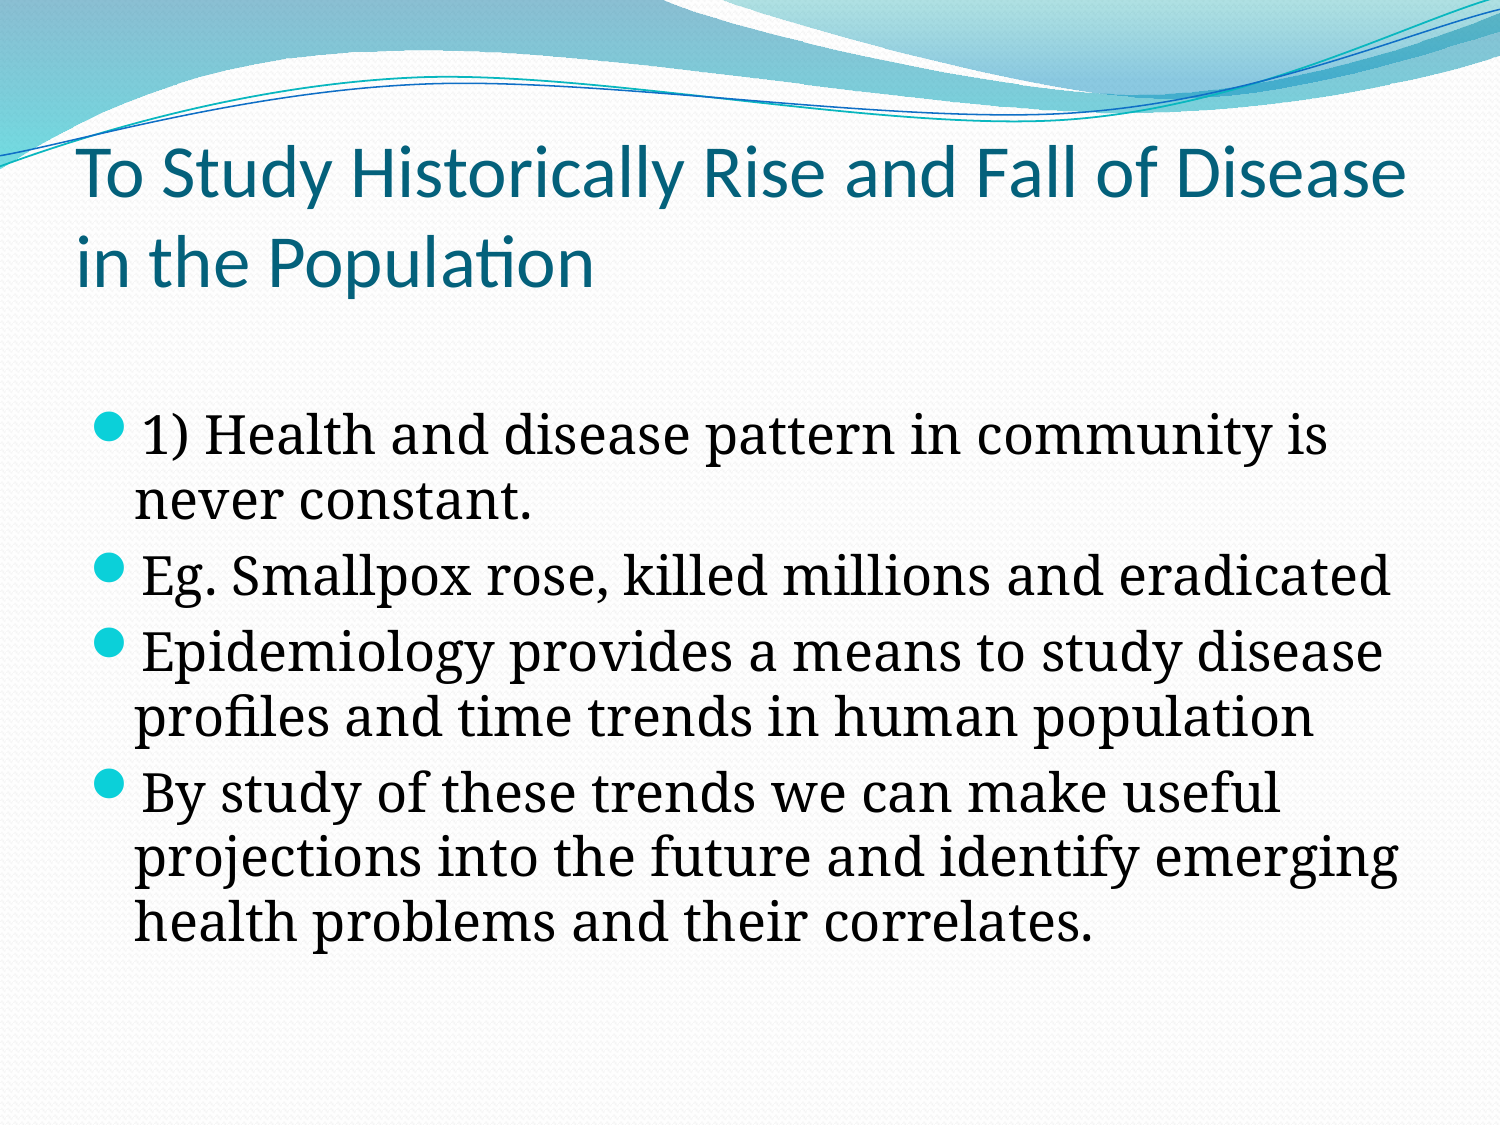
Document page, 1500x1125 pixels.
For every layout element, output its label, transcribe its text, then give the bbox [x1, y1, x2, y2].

list 1) Health and disease pattern in community is never constant. Eg. Smallpox rose, killed millions and eradicated Epidemiology provides a means to study disease profiles and time trends in human population By study of these trends we can make useful projections into the future and identify emerging health problems and their correlates. [75, 317, 1425, 1038]
title To Study Historically Rise and Fall of Disease in the Population [75, 115, 1425, 303]
